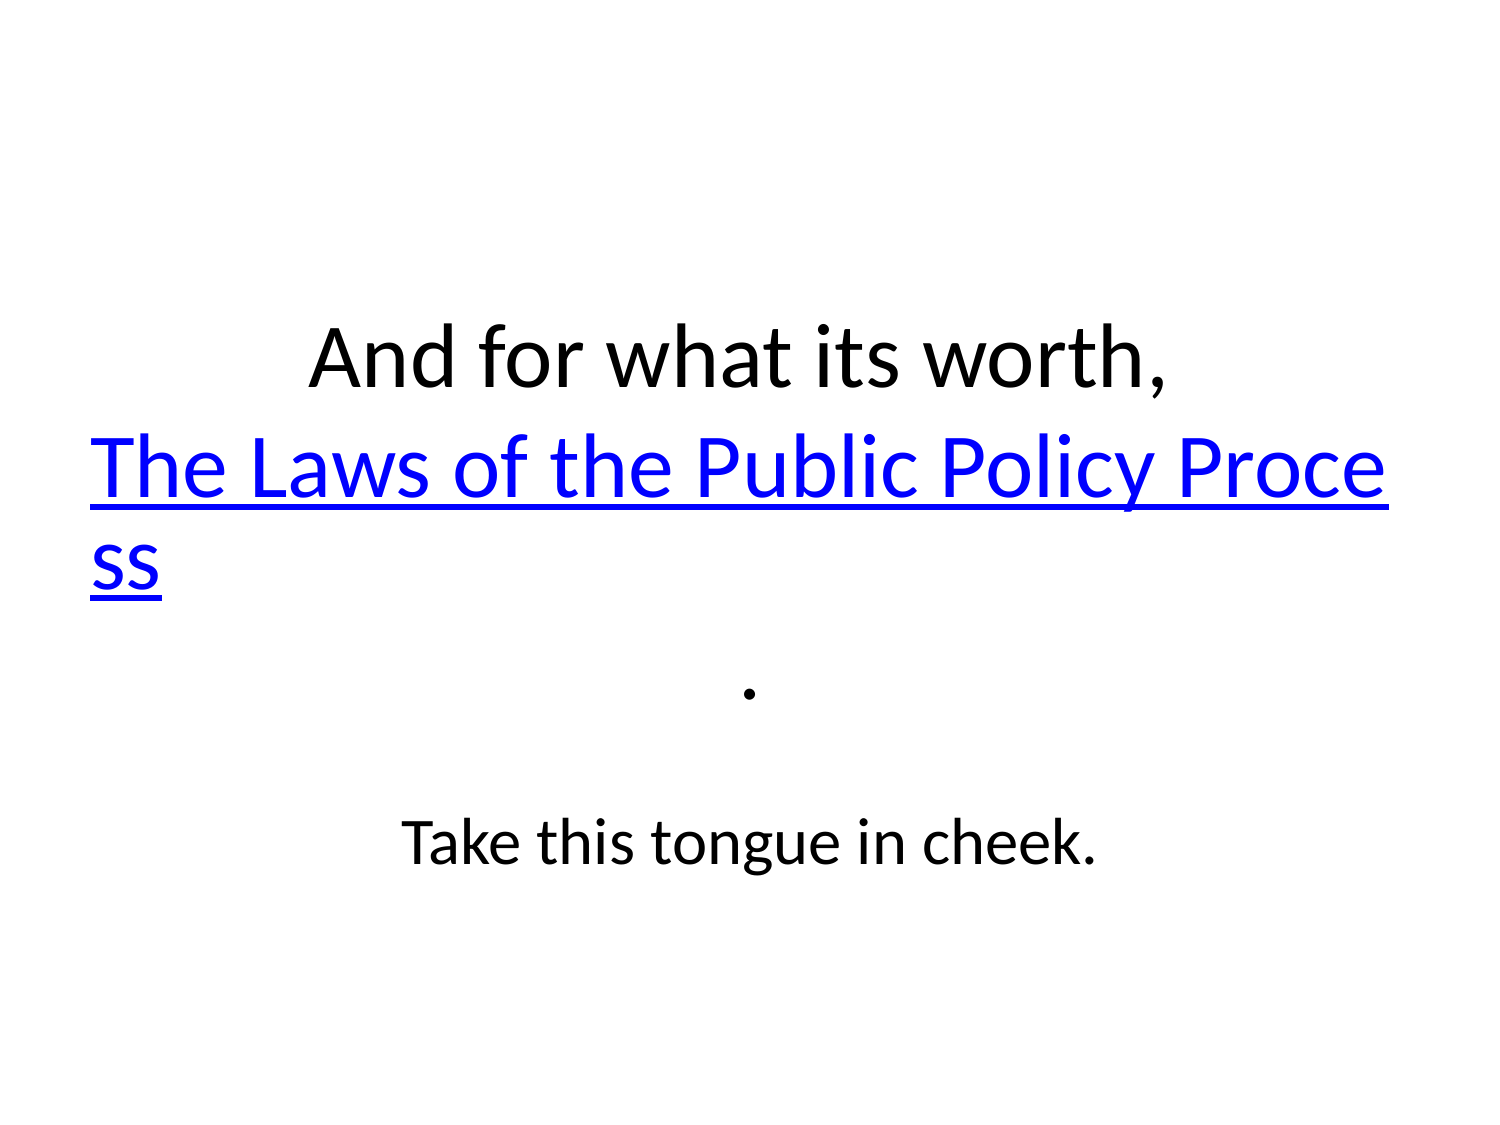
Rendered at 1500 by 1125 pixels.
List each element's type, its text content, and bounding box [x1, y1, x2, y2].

title And for what its worth, The Laws of the Public Policy Process. Take this tongue in cheek. [75, 45, 1425, 1038]
